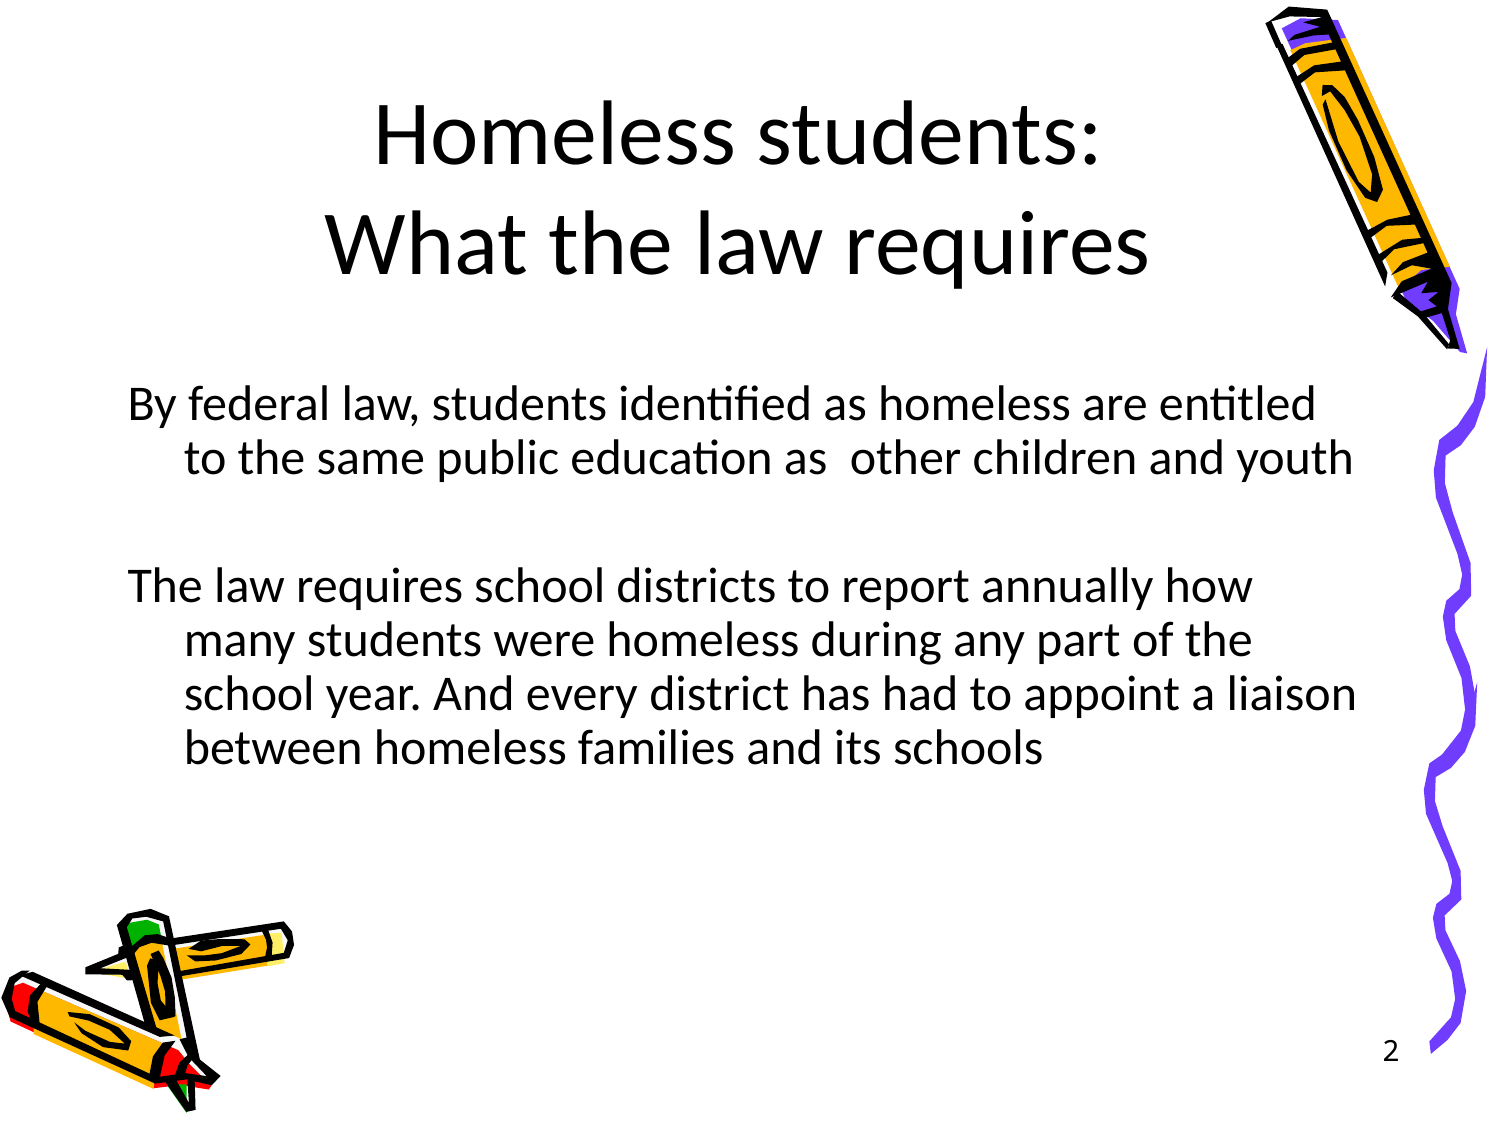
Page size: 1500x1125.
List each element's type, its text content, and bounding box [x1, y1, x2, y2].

list By federal law, students identified as homeless are entitled to the same public education as other children and youth The law requires school districts to report annually how many students were homeless during any part of the school year. And every district has had to appoint a liaison between homeless families and its schools [112, 299, 1376, 901]
slide_number 2 [1101, 1024, 1415, 1101]
title Homeless students: What the law requires [174, 49, 1303, 299]
